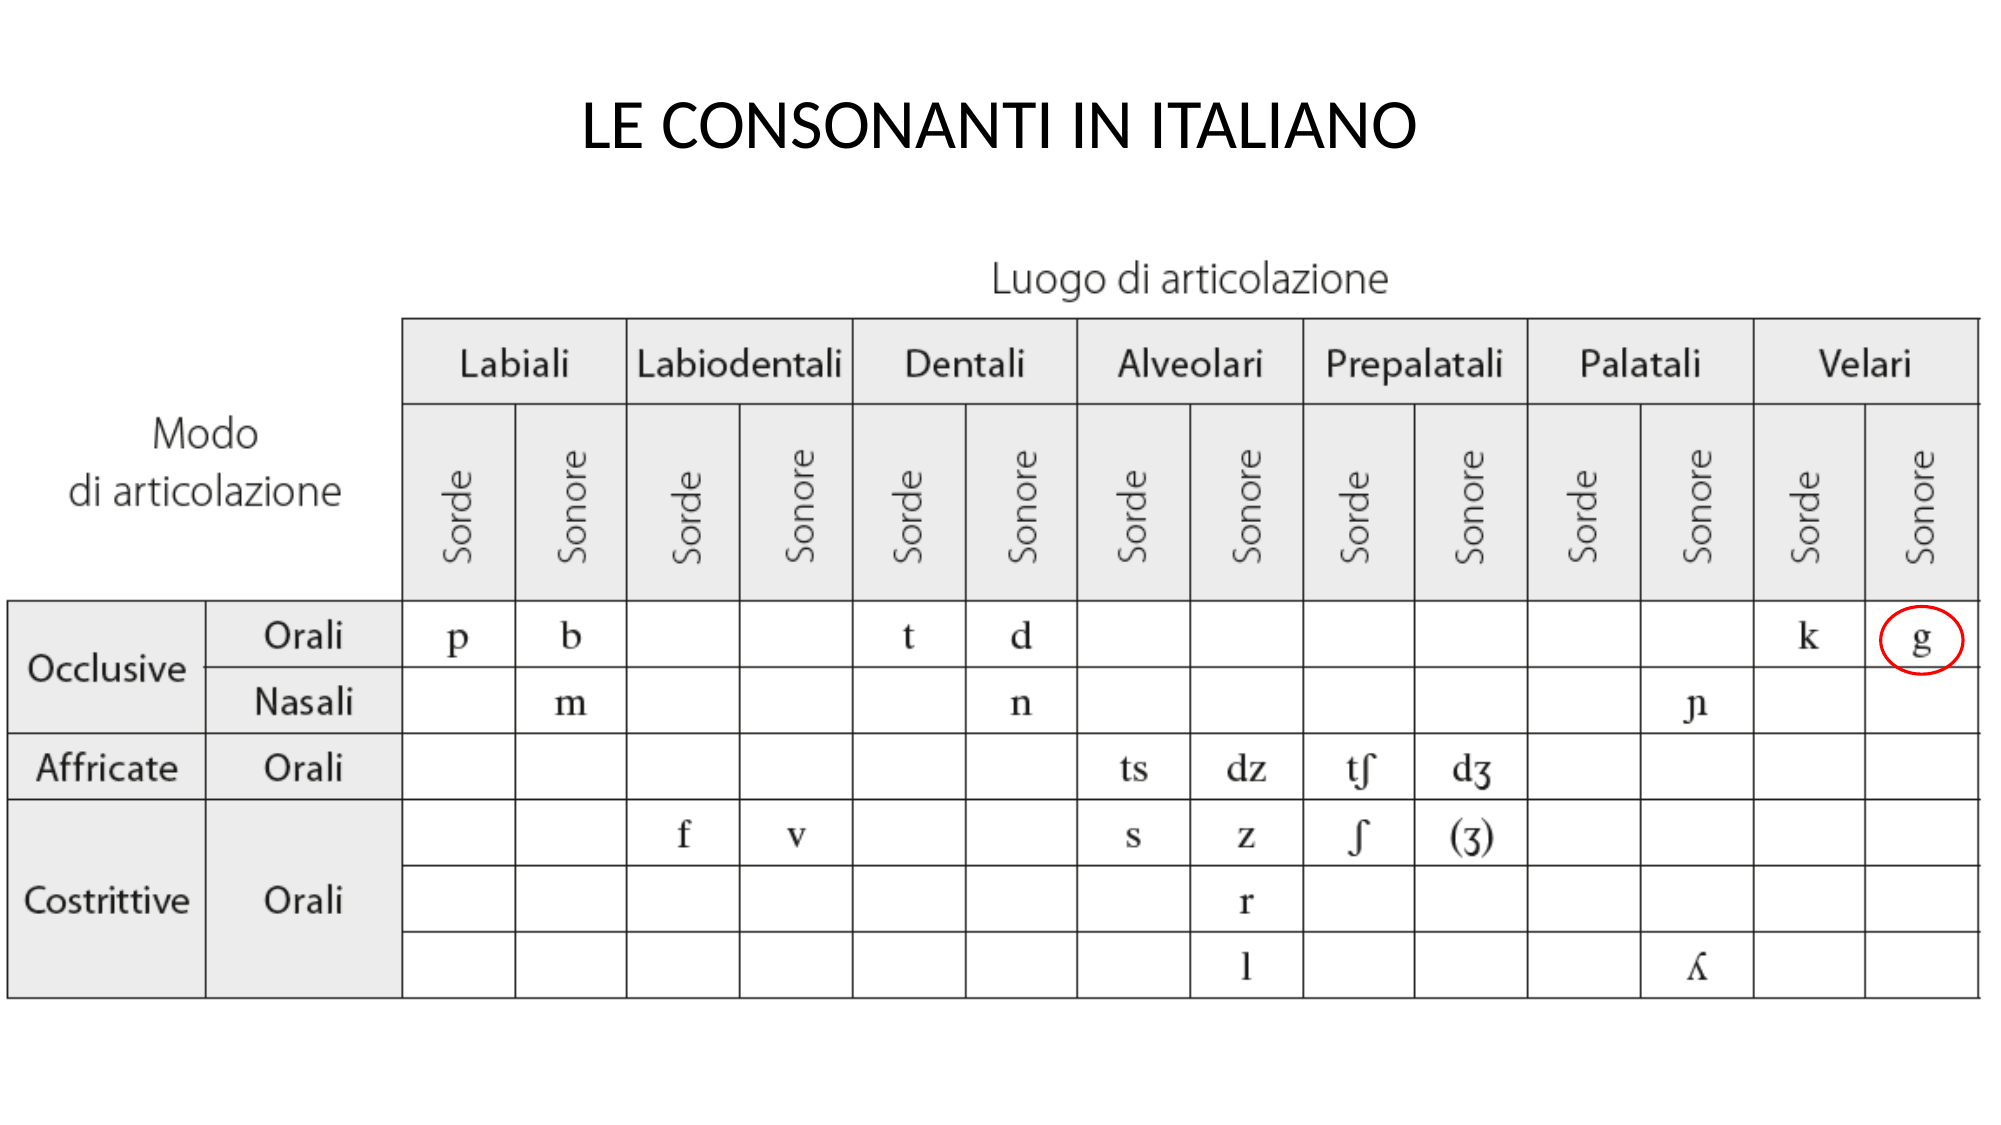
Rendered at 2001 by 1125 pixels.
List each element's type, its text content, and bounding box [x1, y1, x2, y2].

picture [0, 238, 2000, 1015]
text_box LE CONSONANTI IN ITALIANO [500, 70, 1500, 170]
